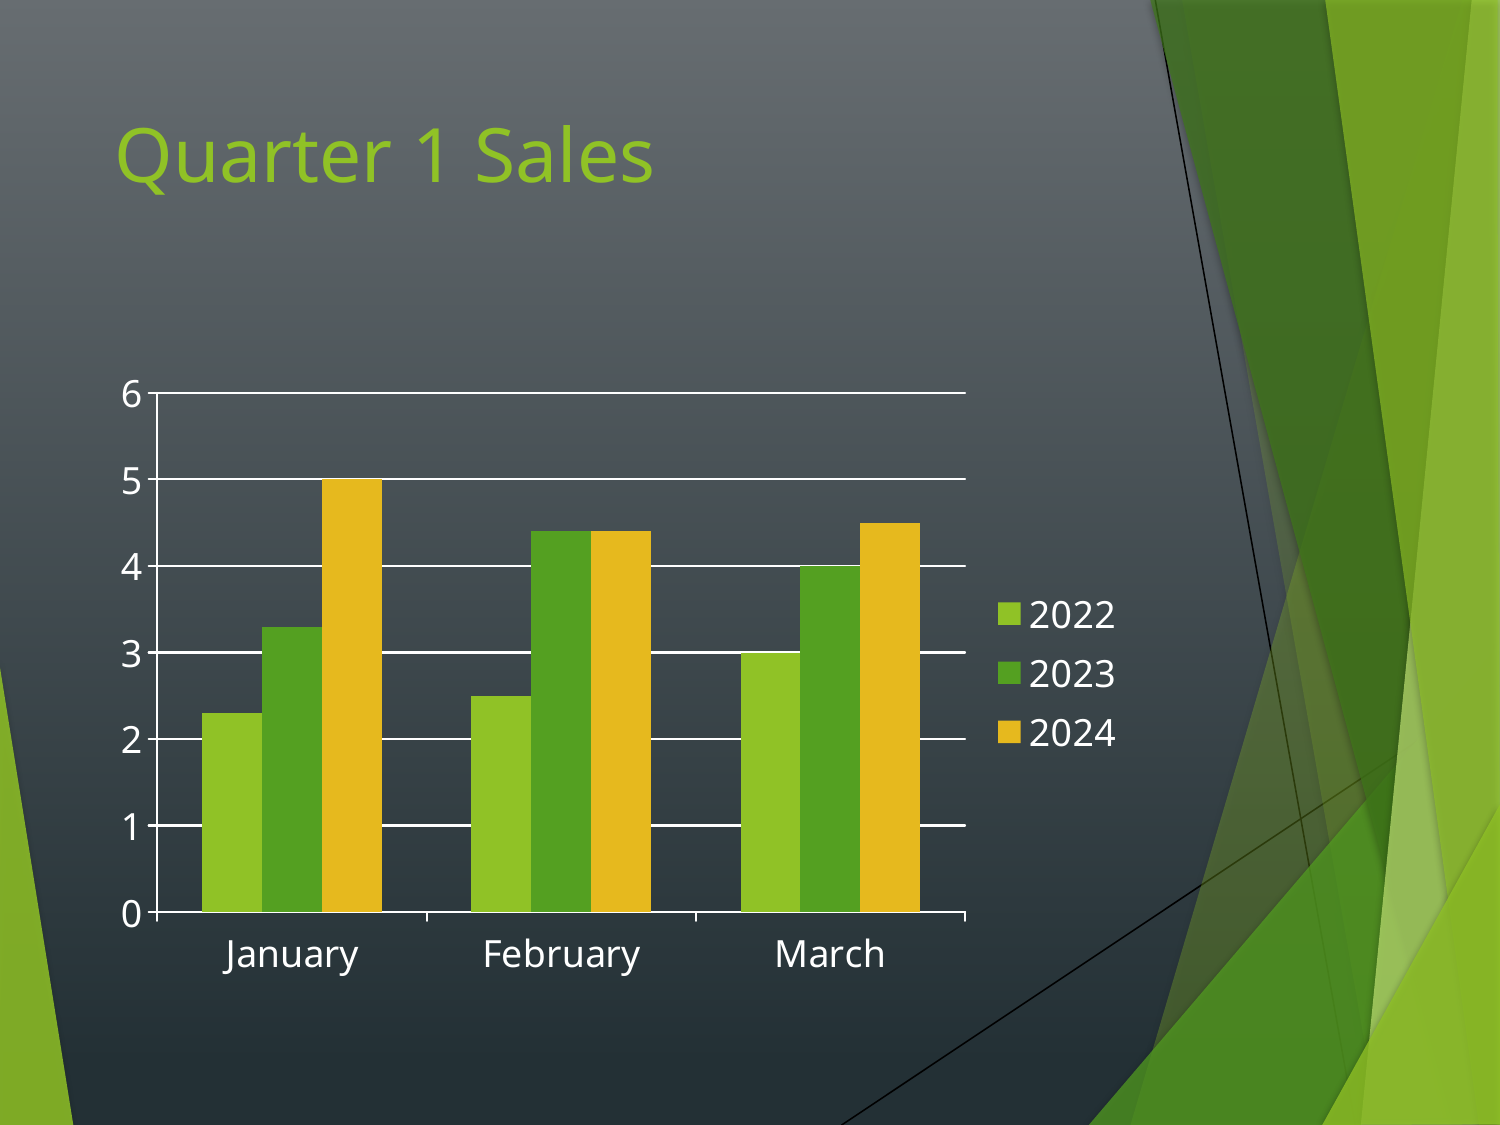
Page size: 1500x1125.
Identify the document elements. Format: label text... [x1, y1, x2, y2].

chart [99, 353, 1142, 992]
title Quarter 1 Sales [99, 99, 1142, 317]
